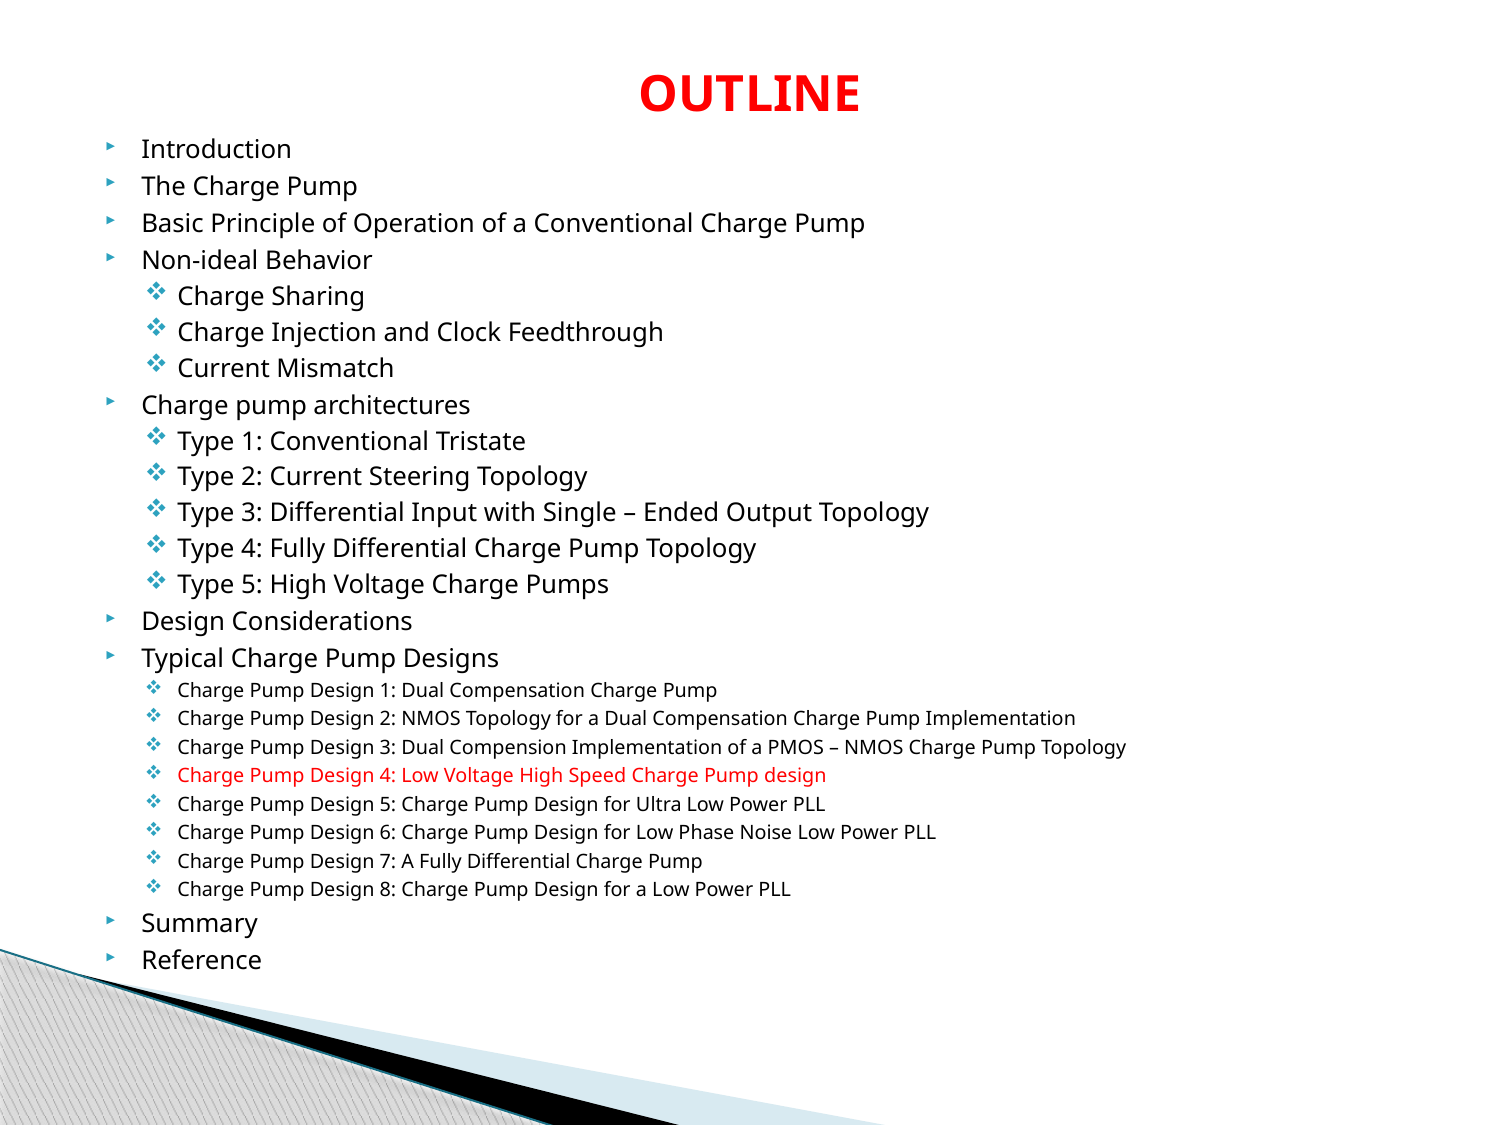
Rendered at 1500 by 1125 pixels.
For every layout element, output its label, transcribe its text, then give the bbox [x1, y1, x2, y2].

list Introduction The Charge Pump Basic Principle of Operation of a Conventional Charge Pump Non-ideal Behavior Charge Sharing Charge Injection and Clock Feedthrough Current Mismatch Charge pump architectures Type 1: Conventional Tristate Type 2: Current Steering Topology Type 3: Differential Input with Single – Ended Output Topology Type 4: Fully Differential Charge Pump Topology Type 5: High Voltage Charge Pumps Design Considerations Typical Charge Pump Designs Charge Pump Design 1: Dual Compensation Charge Pump Charge Pump Design 2: NMOS Topology for a Dual Compensation Charge Pump Implementation Charge Pump Design 3: Dual Compension Implementation of a PMOS – NMOS Charge Pump Topology Charge Pump Design 4: Low Voltage High Speed Charge Pump design Charge Pump Design 5: Charge Pump Design for Ultra Low Power PLL Charge Pump Design 6: Charge Pump Design for Low Phase Noise Low Power PLL Charge Pump Design 7: A Fully Differential Charge Pump Charge Pump Design 8: Charge Pump Design for a Low Power PLL Summary Reference [75, 138, 1425, 986]
title OUTLINE [75, 45, 1425, 138]
